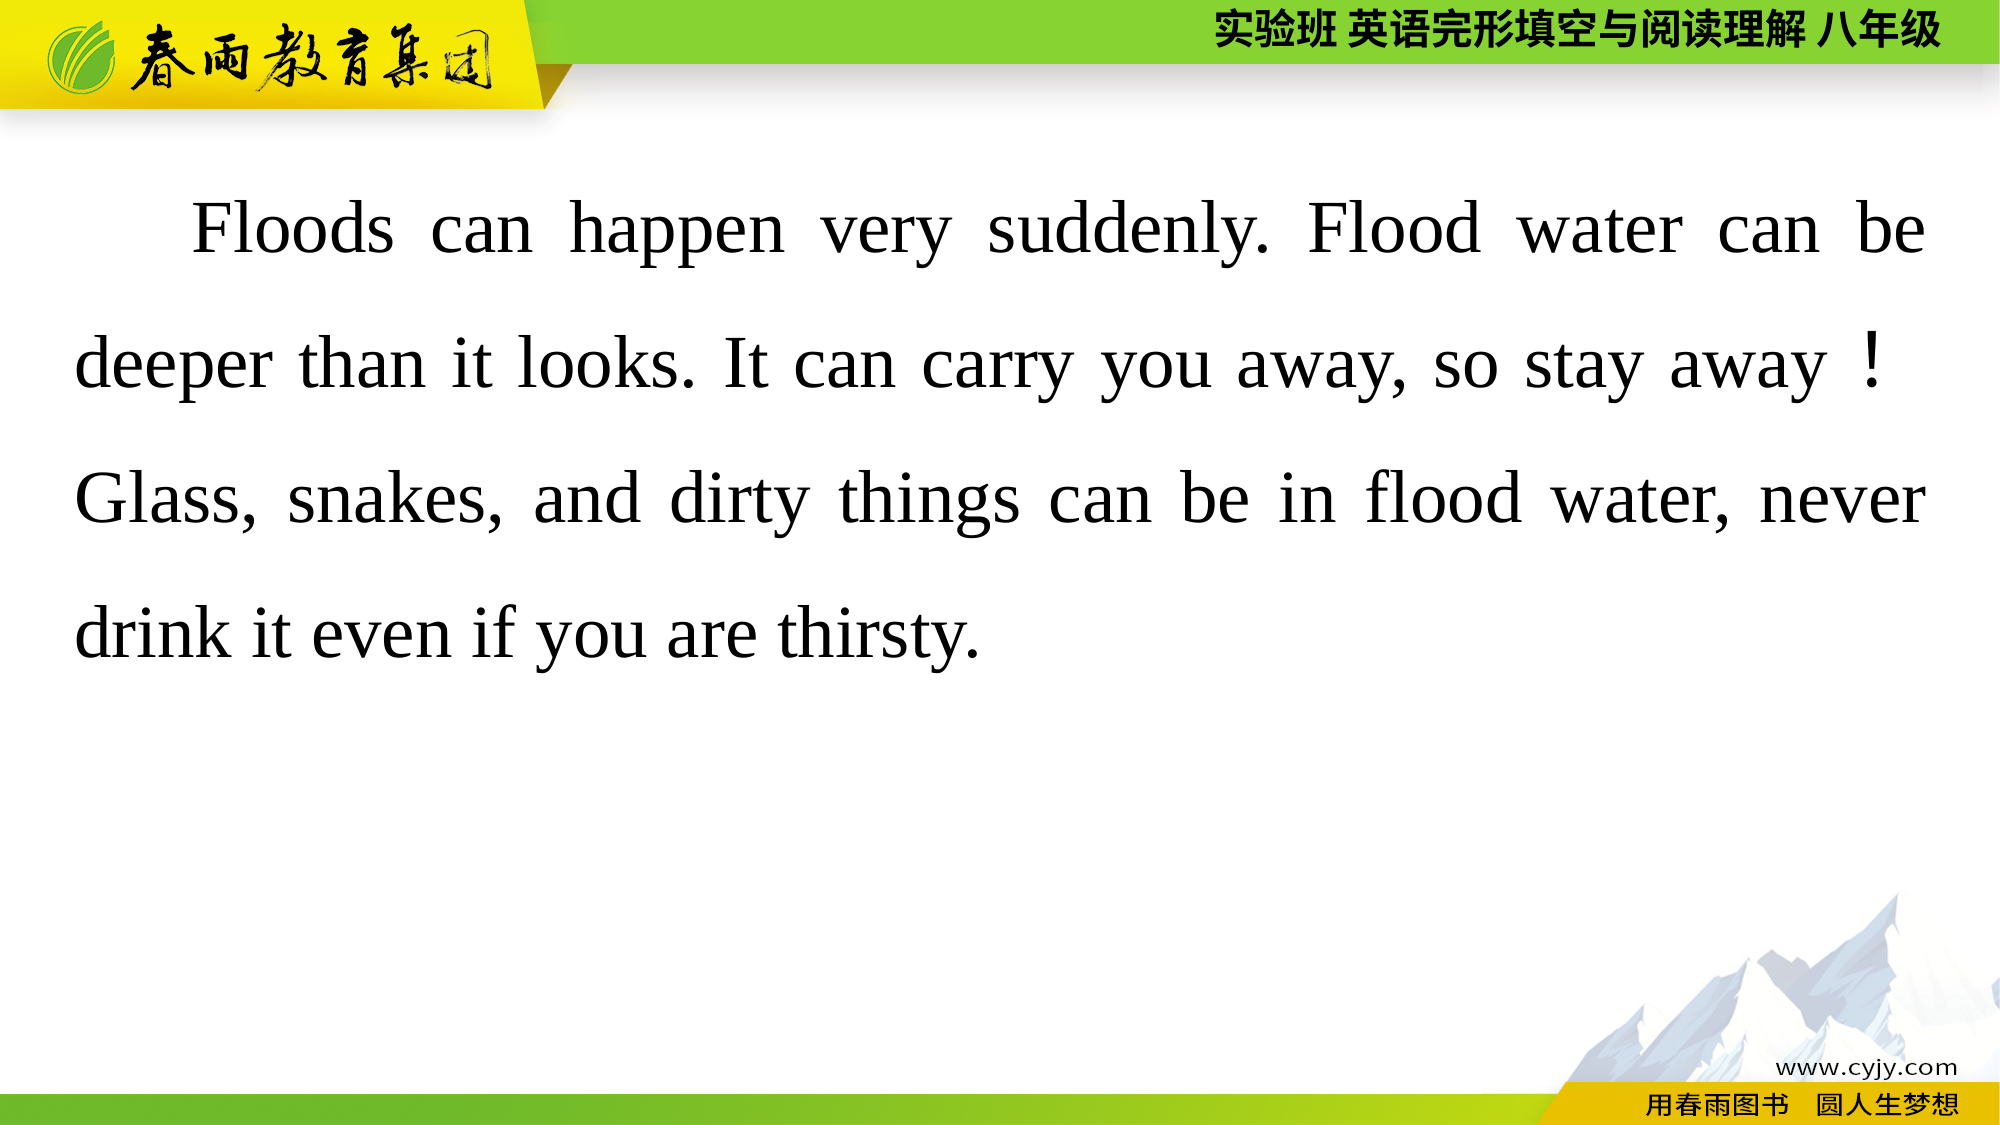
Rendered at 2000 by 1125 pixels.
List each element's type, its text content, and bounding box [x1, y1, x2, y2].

picture [0, 0, 2000, 1125]
list Floods can happen very suddenly. Flood water can be deeper than it looks. It can carry you away, so stay away！ Glass, snakes, and dirty things can be in flood water, never drink it even if you are thirsty. [59, 125, 1944, 670]
